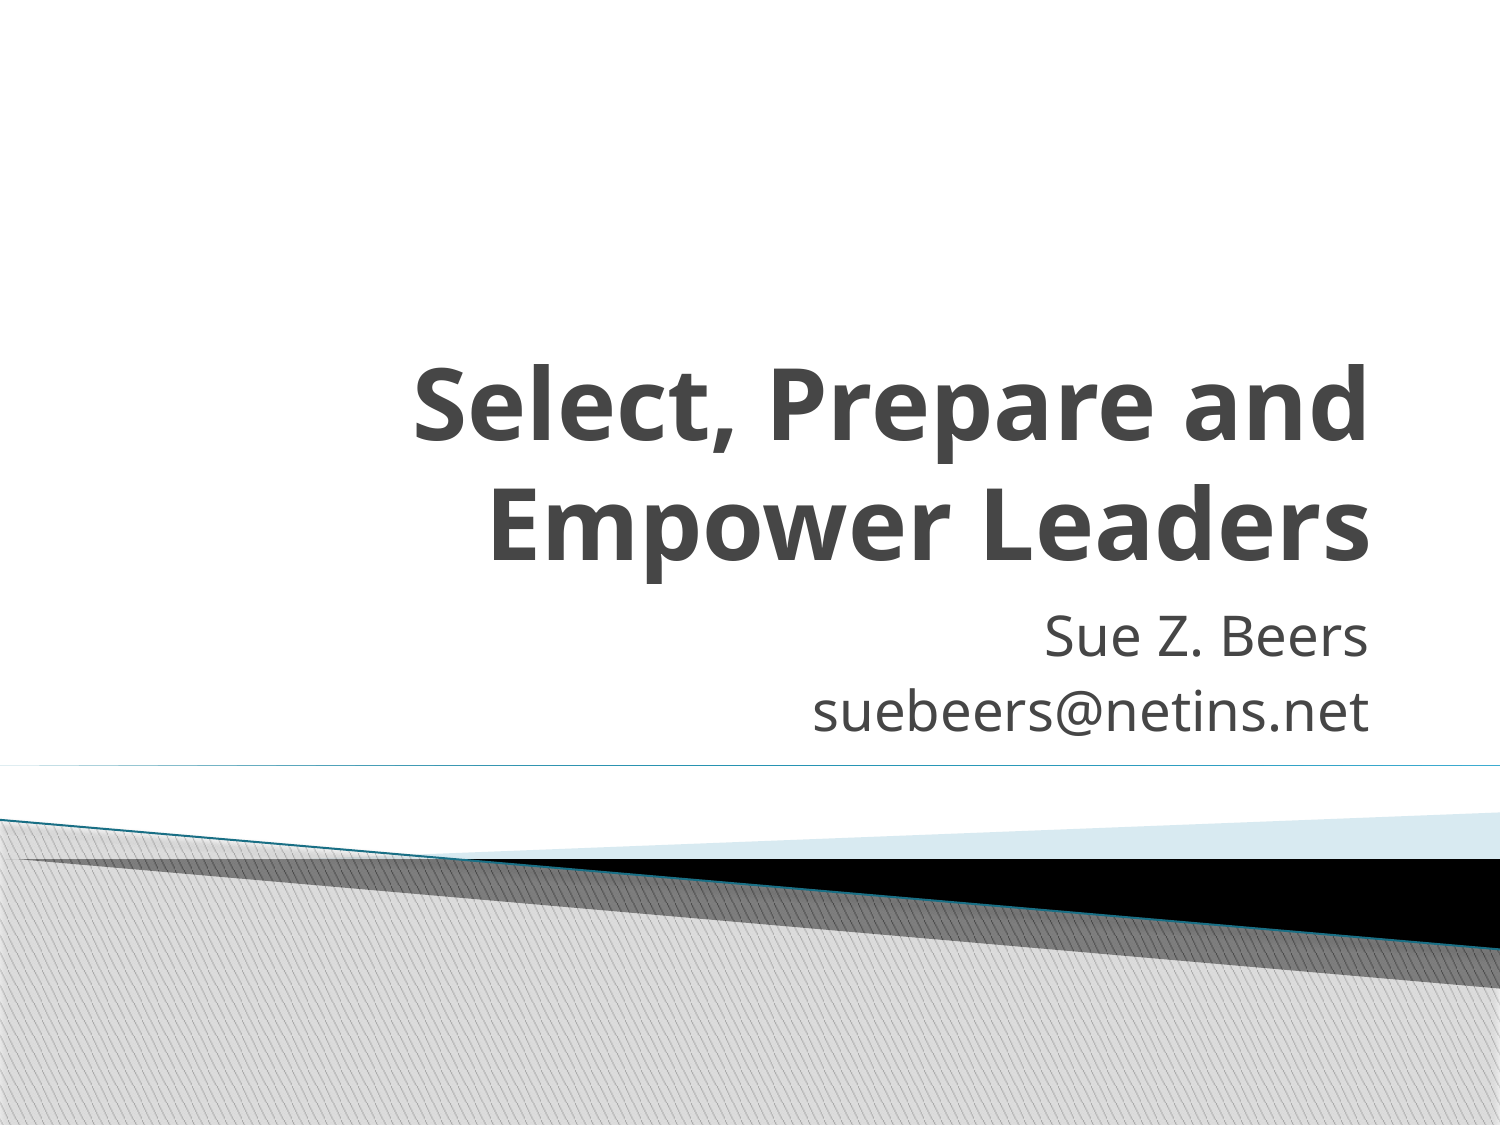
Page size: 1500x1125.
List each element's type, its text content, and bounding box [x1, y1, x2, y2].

title Select, Prepare and Empower Leaders [112, 287, 1388, 588]
picture [5, 859, 1500, 989]
subtitle Sue Z. Beers suebeers@netins.net [112, 592, 1388, 790]
